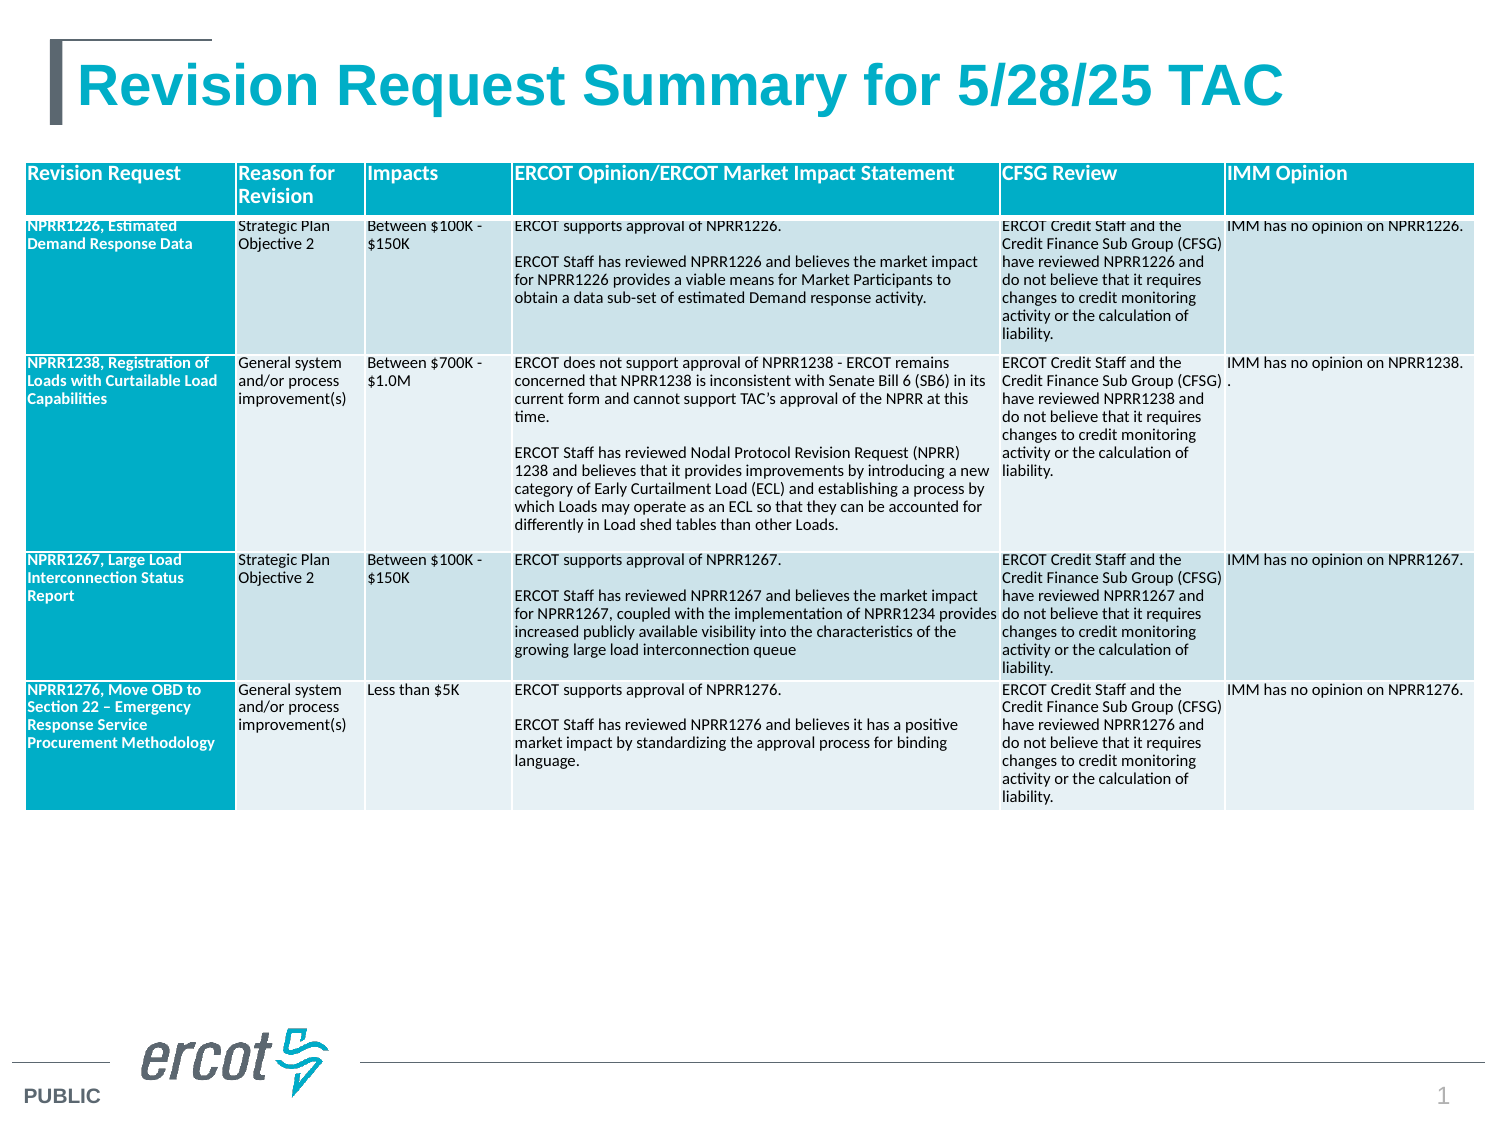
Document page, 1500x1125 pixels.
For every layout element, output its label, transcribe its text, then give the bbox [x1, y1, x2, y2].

table_header IMM Opinion [1226, 163, 1474, 215]
slide_number 1 [1400, 1076, 1488, 1113]
table_header Reason for Revision [237, 163, 364, 215]
table_cell Between $700K - $1.0M [366, 356, 511, 551]
table_cell NPRR1226, Estimated Demand Response Data [26, 221, 235, 354]
table_cell ERCOT supports approval of NPRR1226. ERCOT Staff has reviewed NPRR1226 and believes the market impact for NPRR1226 provides a viable means for Market Participants to obtain a data sub-set of estimated Demand response activity. [513, 221, 999, 354]
title Revision Request Summary for 5/28/25 TAC [62, 39, 1463, 125]
table_cell IMM has no opinion on NPRR1226. [1226, 221, 1474, 354]
table_cell ERCOT does not support approval of NPRR1238 - ERCOT remains concerned that NPRR1238 is inconsistent with Senate Bill 6 (SB6) in its current form and cannot support TAC’s approval of the NPRR at this time. ERCOT Staff has reviewed Nodal Protocol Revision Request (NPRR) 1238 and believes that it provides improvements by introducing a new category of Early Curtailment Load (ECL) and establishing a process by which Loads may operate as an ECL so that they can be accounted for differently in Load shed tables than other Loads. [513, 356, 999, 551]
table_cell ERCOT Credit Staff and the Credit Finance Sub Group (CFSG) have reviewed NPRR1267 and do not believe that it requires changes to credit monitoring activity or the calculation of liability. [1001, 553, 1224, 680]
table_cell NPRR1267, Large Load Interconnection Status Report [26, 553, 235, 680]
table_cell NPRR1238, Registration of Loads with Curtailable Load Capabilities [26, 356, 235, 551]
table_cell ERCOT Credit Staff and the Credit Finance Sub Group (CFSG) have reviewed NPRR1276 and do not believe that it requires changes to credit monitoring activity or the calculation of liability. [1001, 682, 1224, 810]
table_header CFSG Review [1001, 163, 1224, 215]
table_cell General system and/or process improvement(s) [237, 356, 364, 551]
table_cell Between $100K - $150K [366, 553, 511, 680]
table_cell IMM has no opinion on NPRR1238. . [1226, 356, 1474, 551]
table_cell ERCOT Credit Staff and the Credit Finance Sub Group (CFSG) have reviewed NPRR1226 and do not believe that it requires changes to credit monitoring activity or the calculation of liability. [1001, 221, 1224, 354]
table_cell ERCOT supports approval of NPRR1267. ERCOT Staff has reviewed NPRR1267 and believes the market impact for NPRR1267, coupled with the implementation of NPRR1234 provides increased publicly available visibility into the characteristics of the growing large load interconnection queue [513, 553, 999, 680]
table_cell Strategic Plan Objective 2 [237, 553, 364, 680]
table_cell IMM has no opinion on NPRR1276. [1226, 682, 1474, 810]
table_cell Strategic Plan Objective 2 [237, 221, 364, 354]
table_cell NPRR1276, Move OBD to Section 22 – Emergency Response Service Procurement Methodology [26, 682, 235, 810]
table_cell Less than $5K [366, 682, 511, 810]
picture [137, 1024, 332, 1100]
table_cell ERCOT supports approval of NPRR1276. ERCOT Staff has reviewed NPRR1276 and believes it has a positive market impact by standardizing the approval process for binding language. [513, 682, 999, 810]
table_cell IMM has no opinion on NPRR1267. [1226, 553, 1474, 680]
table_cell Between $100K - $150K [366, 221, 511, 354]
table_header ERCOT Opinion/ERCOT Market Impact Statement [513, 163, 999, 215]
table_header Impacts [366, 163, 511, 215]
table_cell General system and/or process improvement(s) [237, 682, 364, 810]
table_cell ERCOT Credit Staff and the Credit Finance Sub Group (CFSG) have reviewed NPRR1238 and do not believe that it requires changes to credit monitoring activity or the calculation of liability. [1001, 356, 1224, 551]
table_header Revision Request [26, 163, 235, 215]
